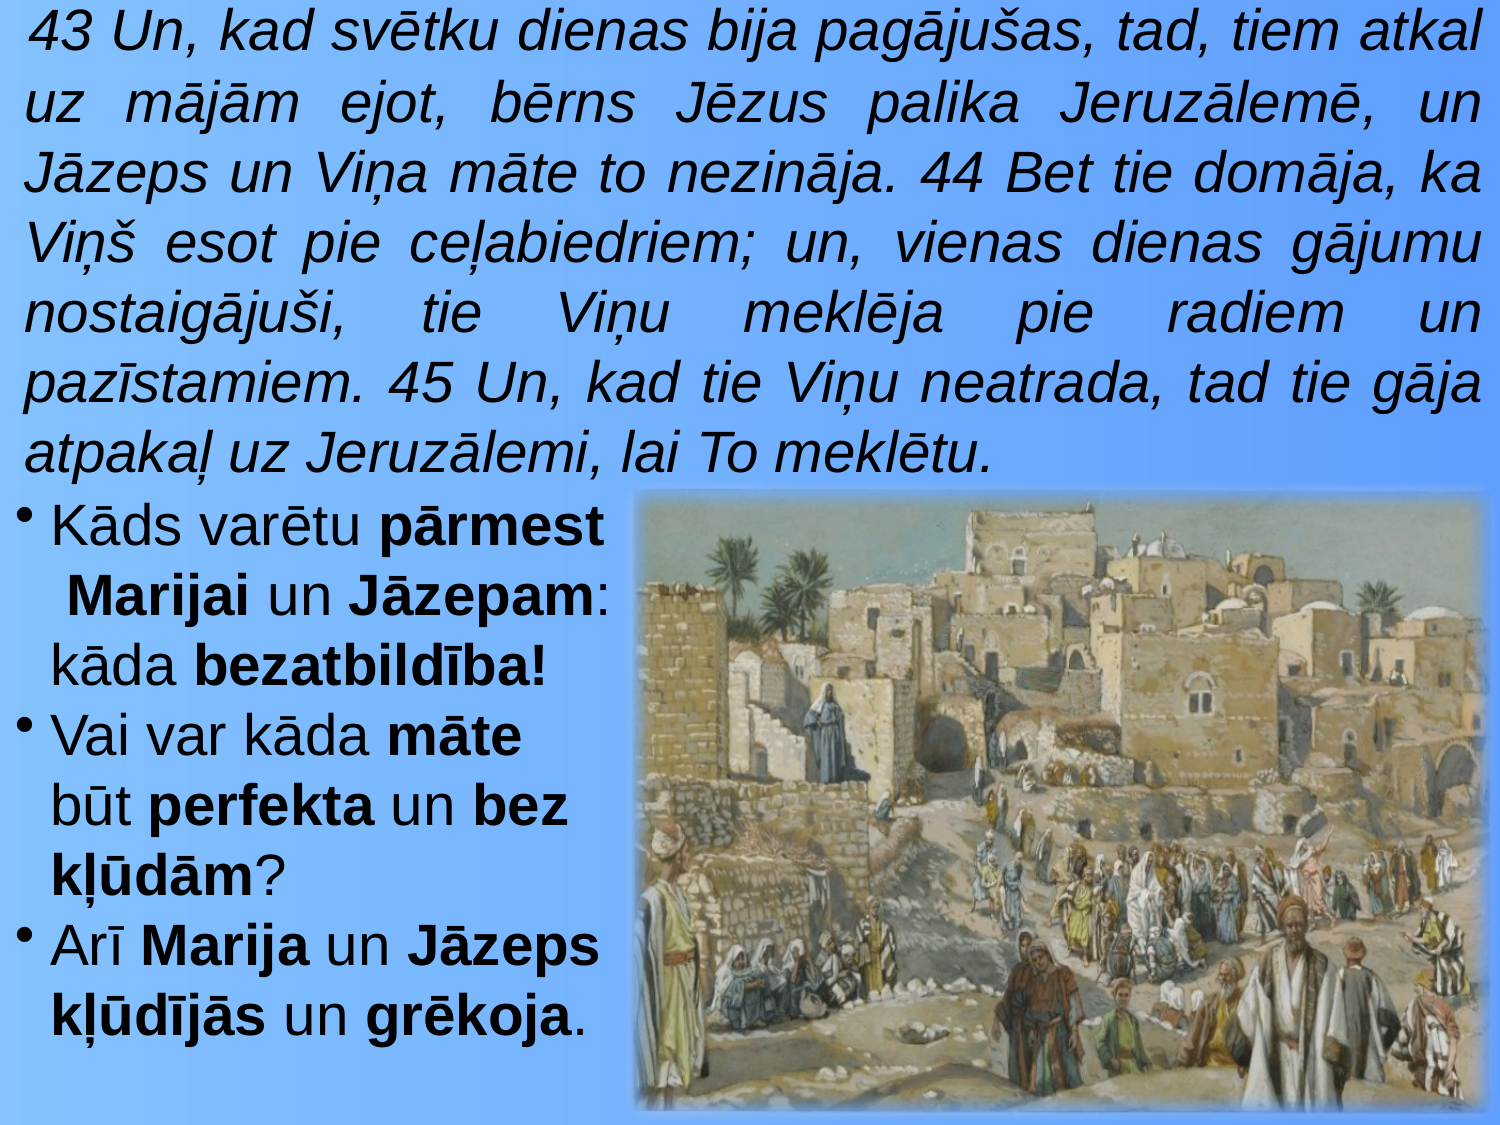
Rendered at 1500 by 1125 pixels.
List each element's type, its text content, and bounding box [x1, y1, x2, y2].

list 43 Un, kad svētku dienas bija pagājušas, tad, tiem atkal uz mājām ejot, bērns Jēzus palika Jeruzālemē, un Jāzeps un Viņa māte to nezināja. 44 Bet tie domāja, ka Viņš esot pie ceļabiedriem; un, vienas dienas gājumu nostaigājuši, tie Viņu meklēja pie radiem un pazīstamiem. 45 Un, kad tie Viņu neatrada, tad tie gāja atpakaļ uz Jeruzālemi, lai To meklētu. [0, 0, 1500, 339]
text_box Kāds varētu pārmest Marijai un Jāzepam: kāda bezatbildība! Vai var kāda māte būt perfekta un bez kļūdām? Arī Marija un Jāzeps kļūdījās un grēkoja. [0, 479, 619, 1055]
picture [620, 479, 1500, 1125]
